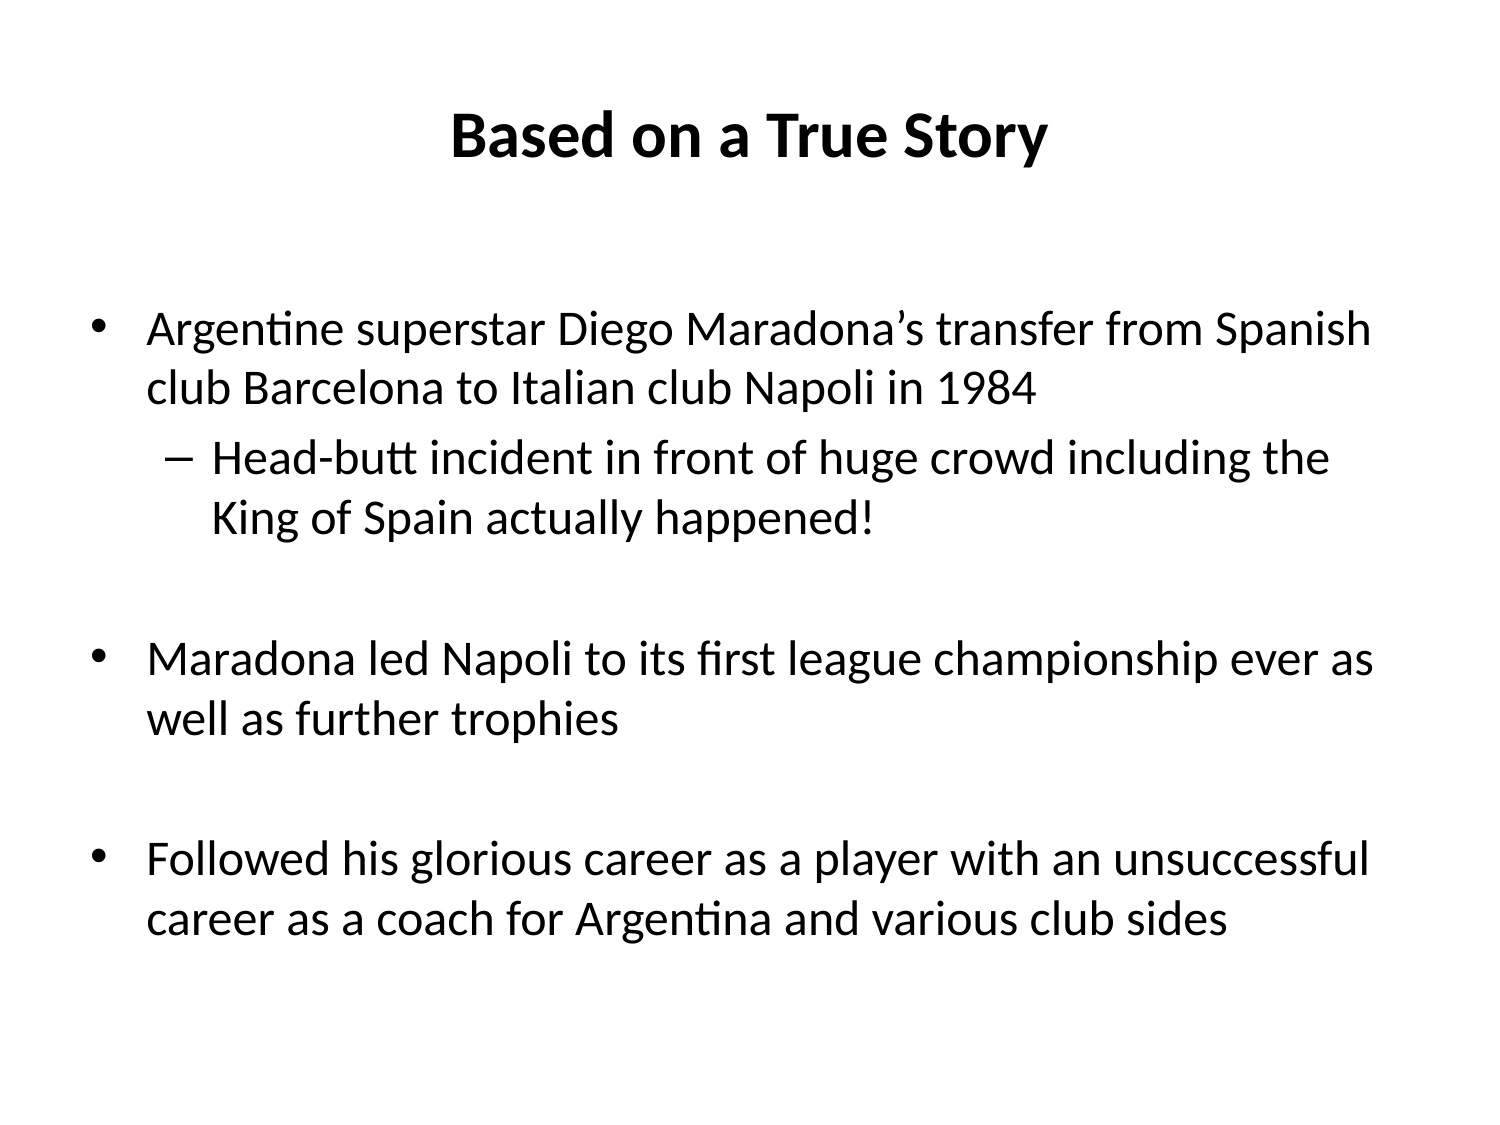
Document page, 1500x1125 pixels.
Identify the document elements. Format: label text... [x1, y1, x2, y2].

title Based on a True Story [75, 37, 1425, 225]
list Argentine superstar Diego Maradona’s transfer from Spanish club Barcelona to Italian club Napoli in 1984 Head-butt incident in front of huge crowd including the King of Spain actually happened! Maradona led Napoli to its first league championship ever as well as further trophies Followed his glorious career as a player with an unsuccessful career as a coach for Argentina and various club sides [75, 287, 1425, 1125]
